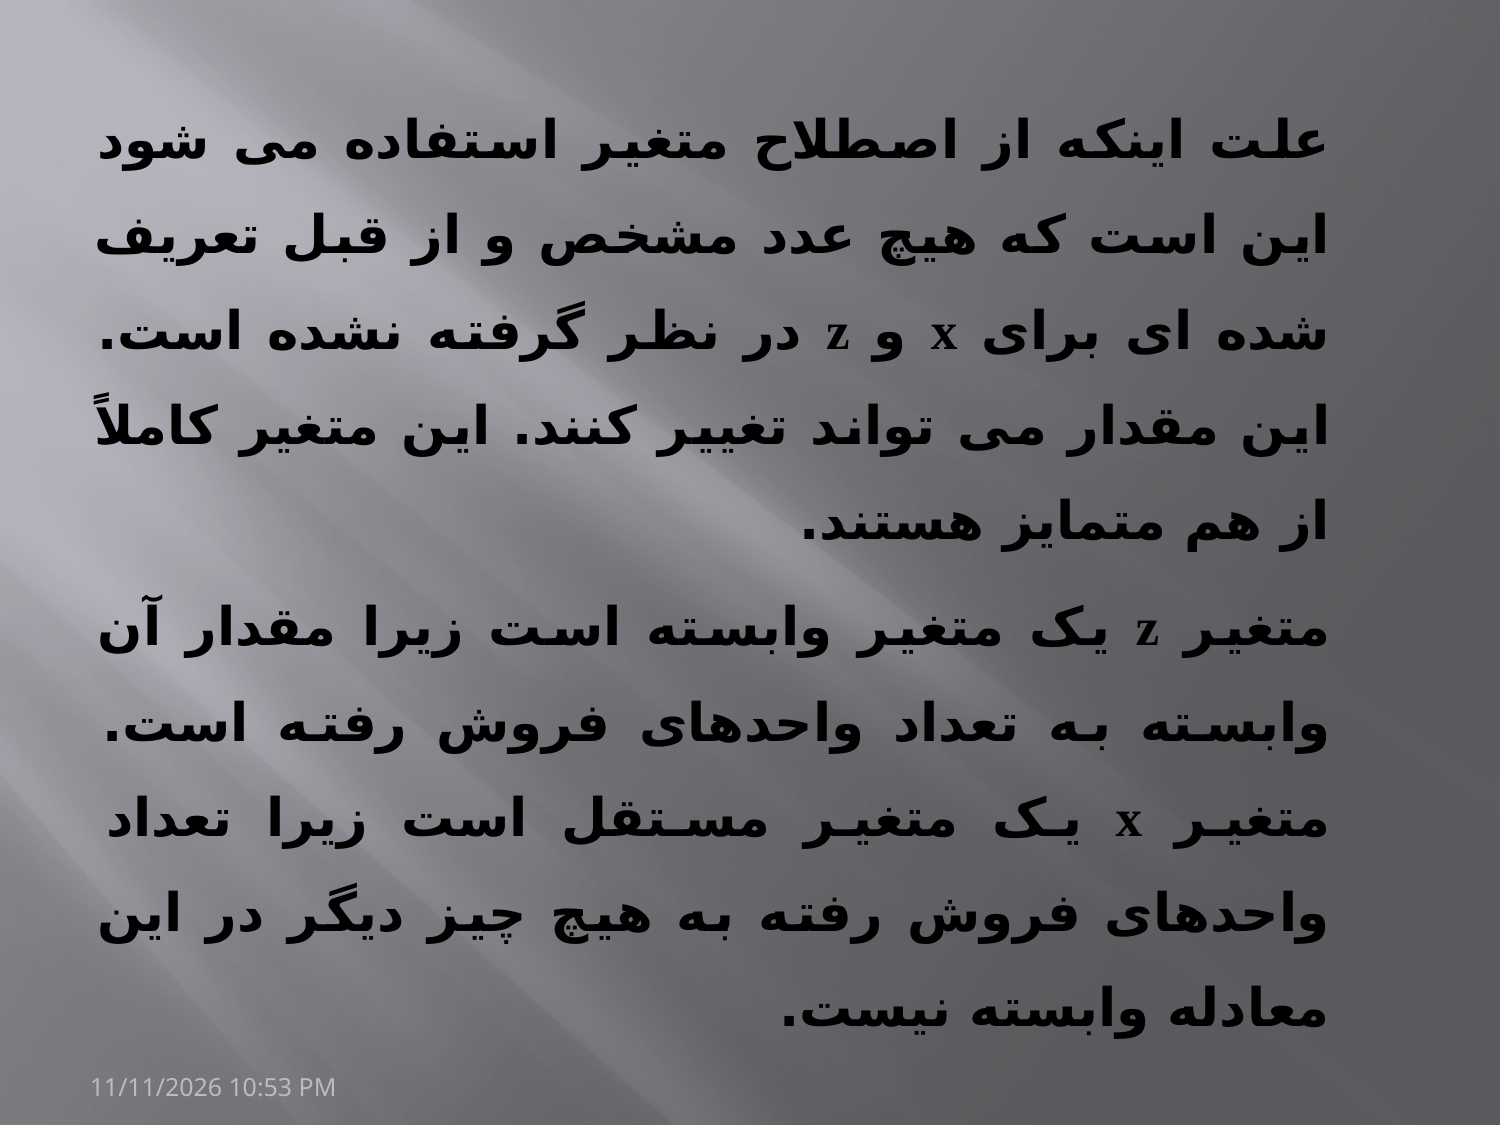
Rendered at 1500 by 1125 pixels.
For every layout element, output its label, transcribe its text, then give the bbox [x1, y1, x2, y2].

slide_number 20/مارس/1 [75, 1052, 425, 1113]
list علت اینکه از اصطلاح متغیر استفاده می شود این است که هیچ عدد مشخص و از قبل تعریف شده ای برای x و z در نظر گرفته نشده است. این مقدار می تواند تغییر کنند. این متغیر کاملاً از هم متمایز هستند. متغیر z یک متغیر وابسته است زیرا مقدار آن وابسته به تعداد واحدهای فروش رفته است. متغیر x یک متغیر مستقل است زیرا تعداد واحدهای فروش رفته به هیچ چیز دیگر در این معادله وابسته نیست. [76, 66, 1427, 1047]
